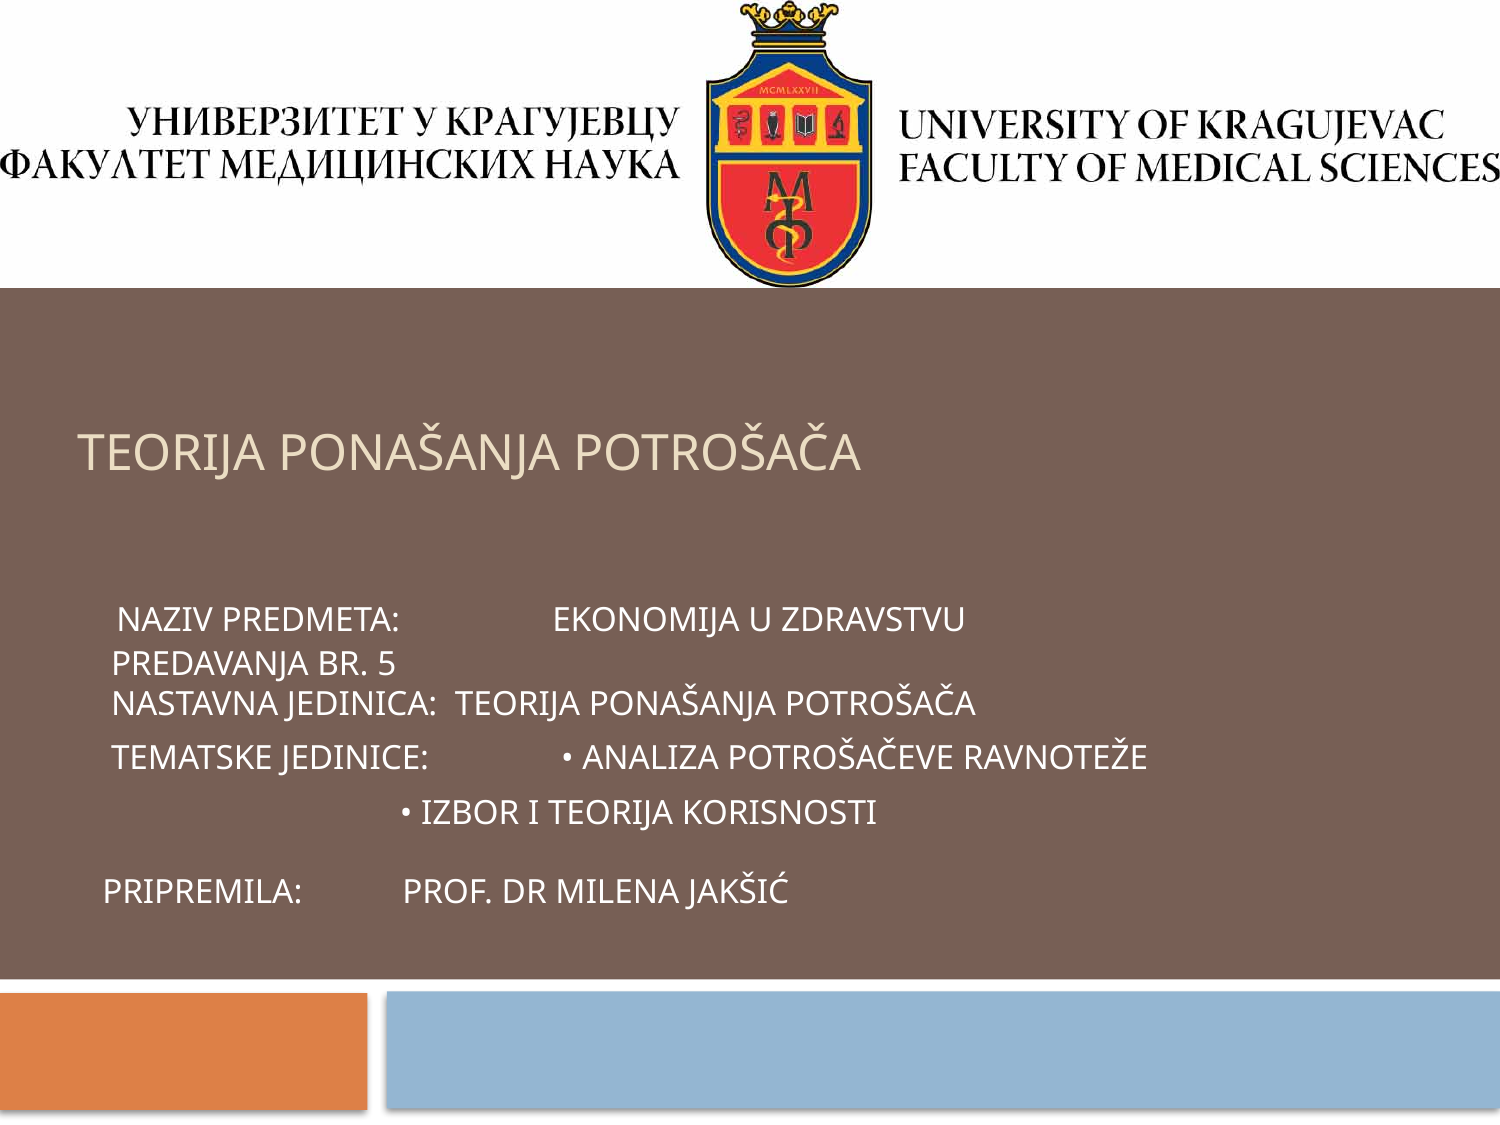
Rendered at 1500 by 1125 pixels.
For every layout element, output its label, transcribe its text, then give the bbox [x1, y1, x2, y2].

text_box [399, 1085, 1500, 1125]
title TEORIJA PONAŠANJA POTROŠAČA [62, 399, 1450, 488]
subtitle NAZIV PREDMETA: EKONOMIJA U ZDRAVSTVU PREDAVANJA BR. 5 NASTAVNA JEDINICA: TEORIJA PONAŠANJA POTROŠAČA TEMATSKE JEDINICE: • ANALIZA POTROŠAČEVE RAVNOTEŽE • IZBOR I TEORIJA KORISNOSTI PRIPREMILA: PROF. DR MILENA JAKŠIĆ [87, 549, 1402, 938]
picture [0, 0, 1500, 288]
